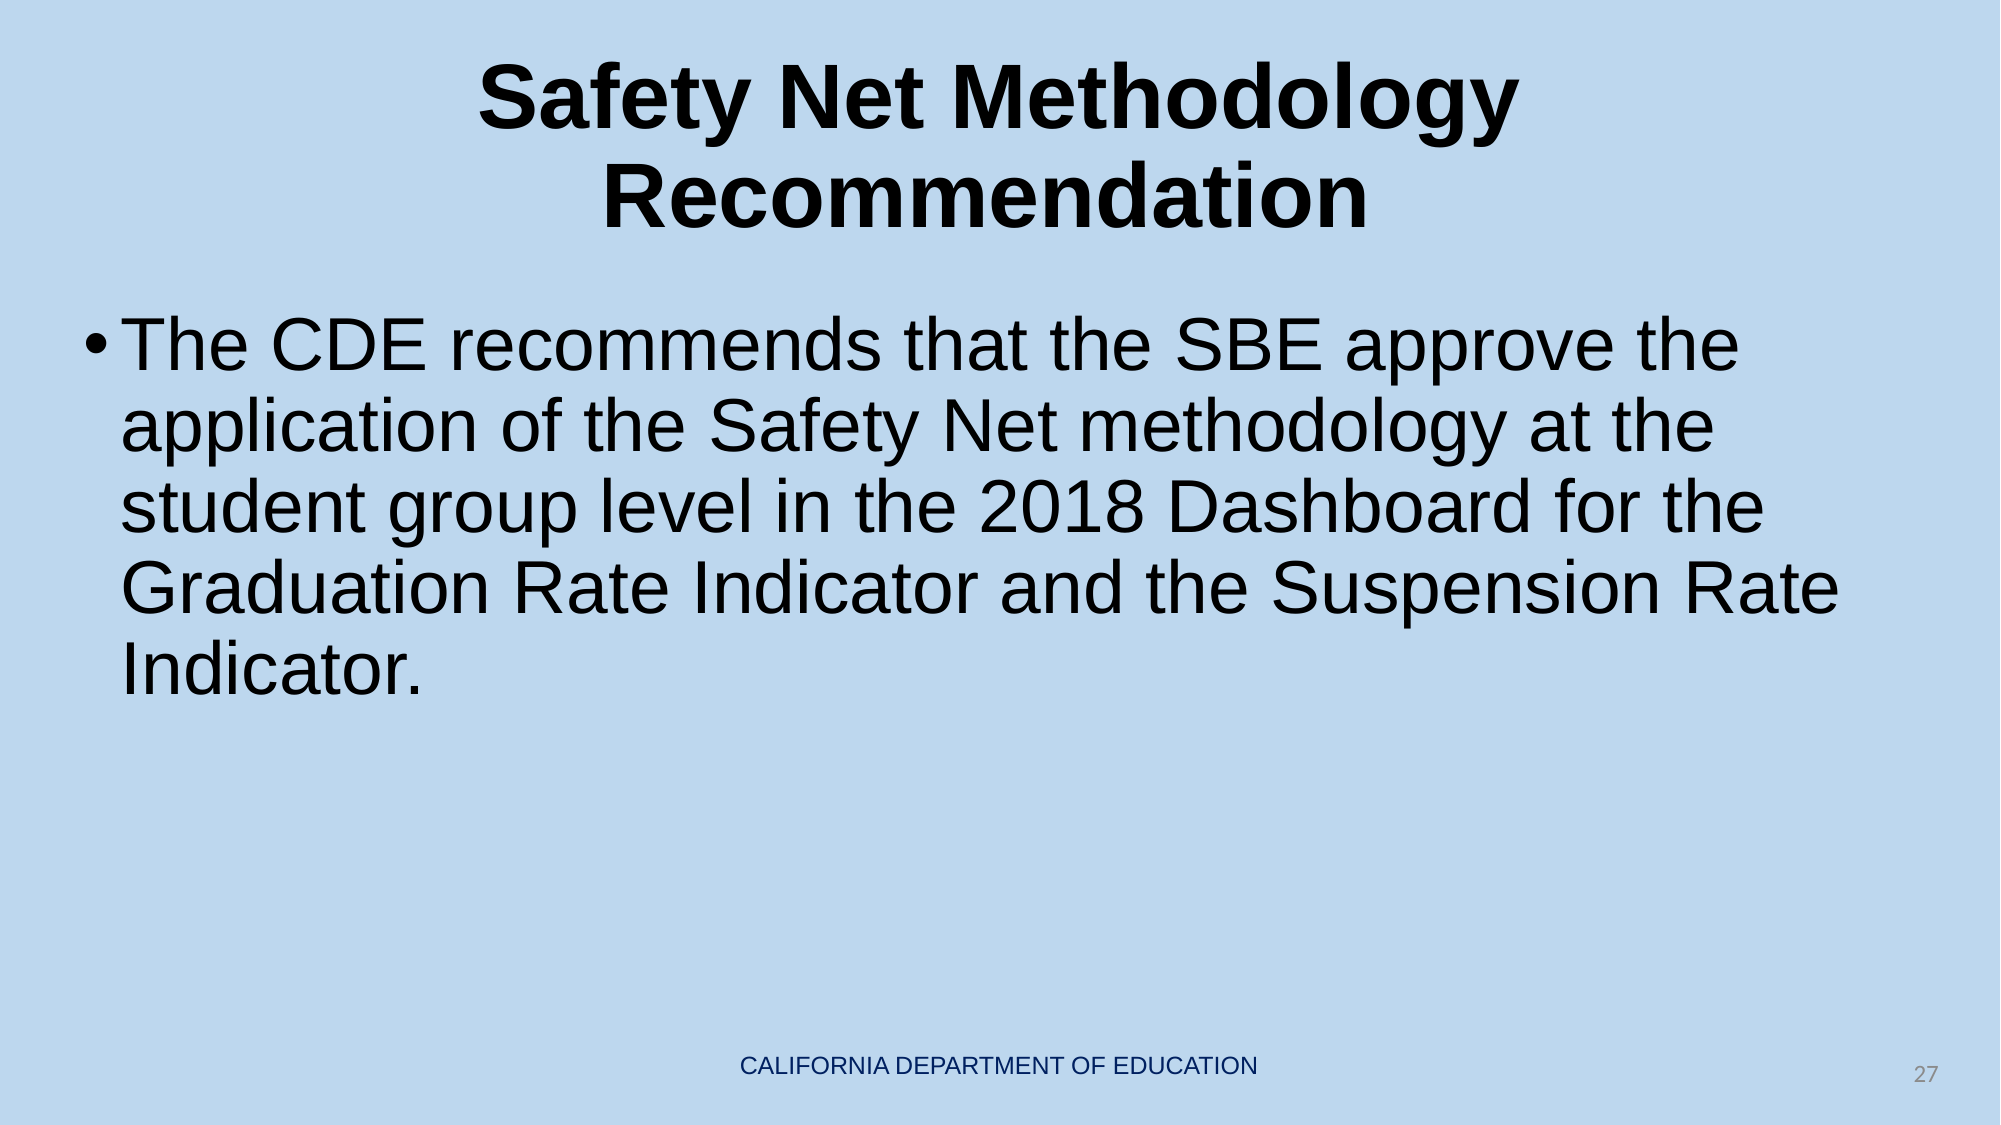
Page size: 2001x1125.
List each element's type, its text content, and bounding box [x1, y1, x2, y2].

slide_number 27 [1504, 1042, 1954, 1103]
list The CDE recommends that the SBE approve the application of the Safety Net methodology at the student group level in the 2018 Dashboard for the Graduation Rate Indicator and the Suspension Rate Indicator. [68, 298, 1931, 1043]
title Safety Net Methodology Recommendation [68, 27, 1931, 271]
